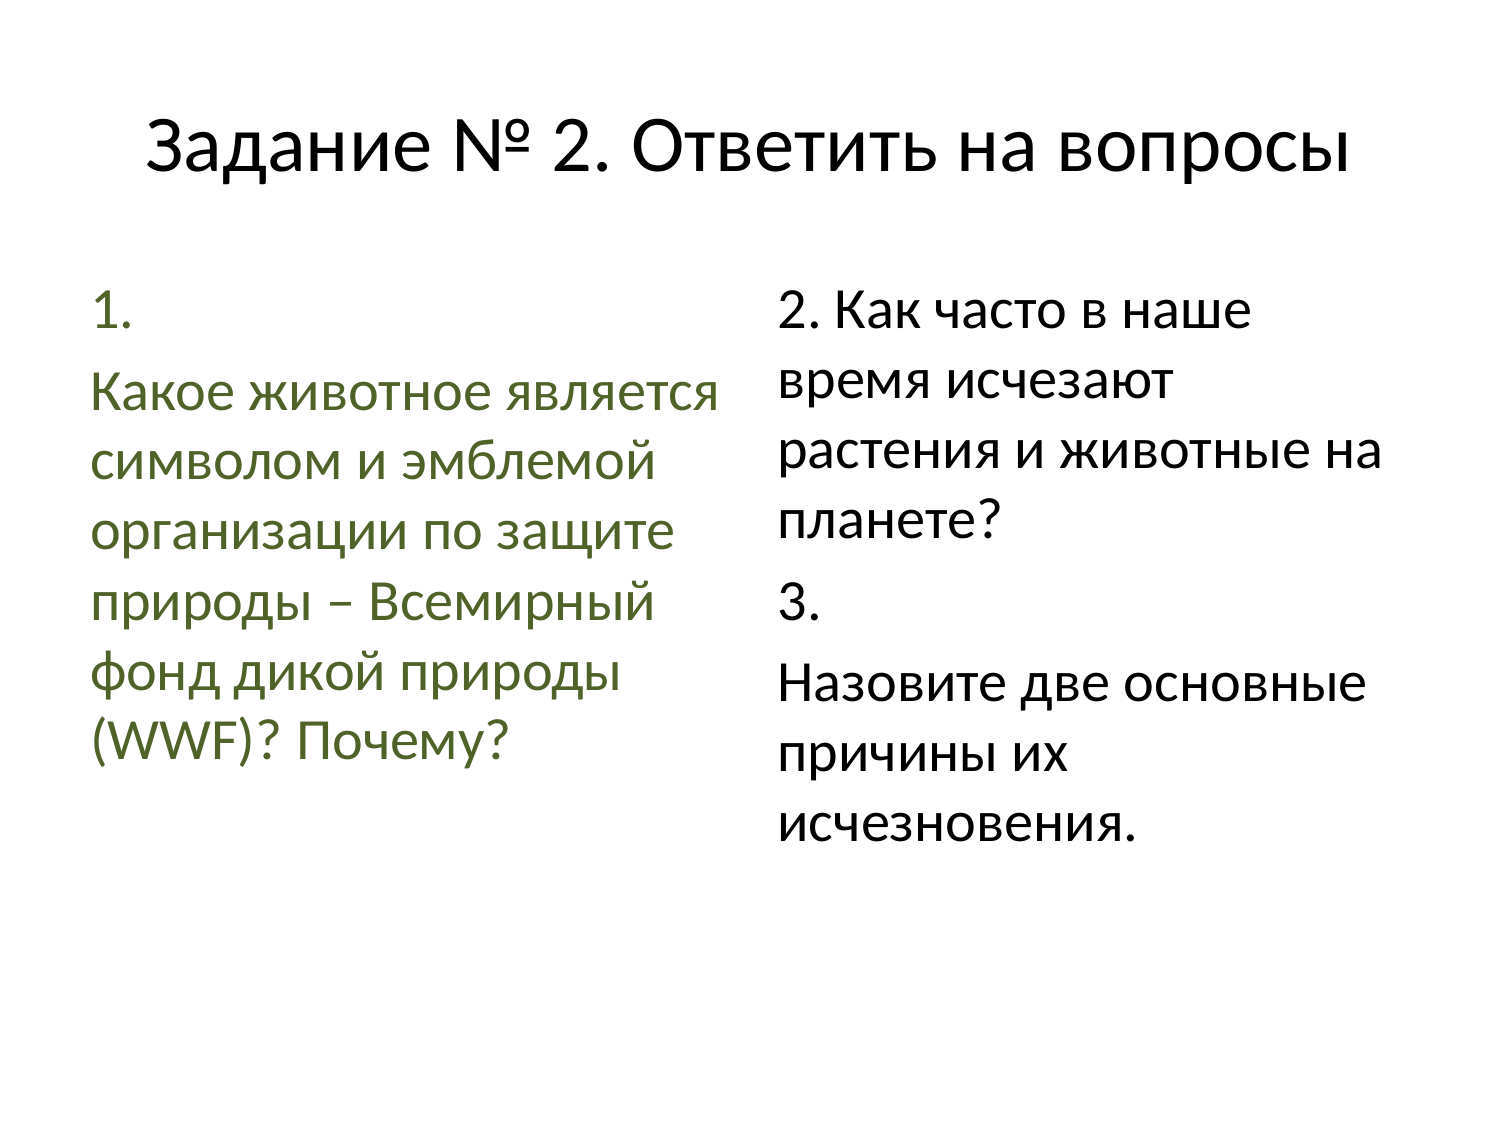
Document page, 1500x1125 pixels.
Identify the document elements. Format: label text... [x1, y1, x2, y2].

title Задание № 2. Ответить на вопросы [75, 45, 1425, 233]
list 1. Какое животное является символом и эмблемой организации по защите природы – Всемирный фонд дикой природы (WWF)? Почему? [75, 262, 738, 1005]
list 2. Как часто в наше время исчезают растения и животные на планете? 3. Назовите две основные причины их исчезновения. [762, 262, 1425, 1005]
